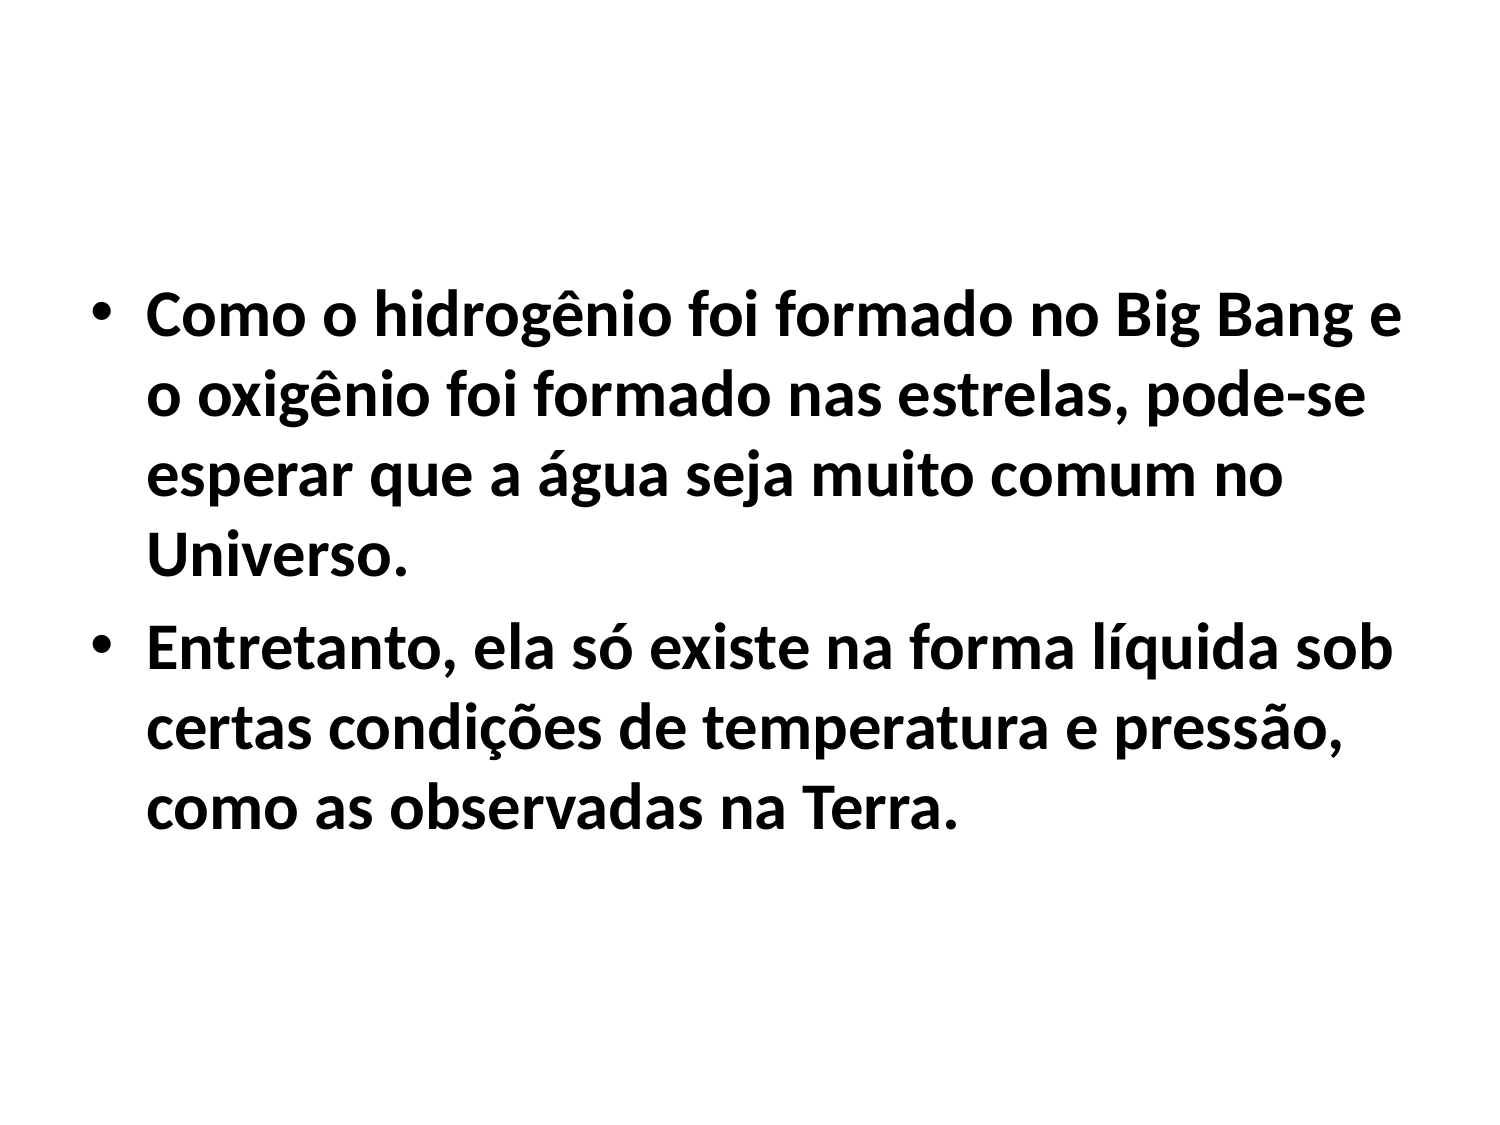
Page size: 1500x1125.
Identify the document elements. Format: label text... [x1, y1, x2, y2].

list Como o hidrogênio foi formado no Big Bang e o oxigênio foi formado nas estrelas, pode-se esperar que a água seja muito comum no Universo. Entretanto, ela só existe na forma líquida sob certas condições de temperatura e pressão, como as observadas na Terra. [74, 262, 1426, 1006]
